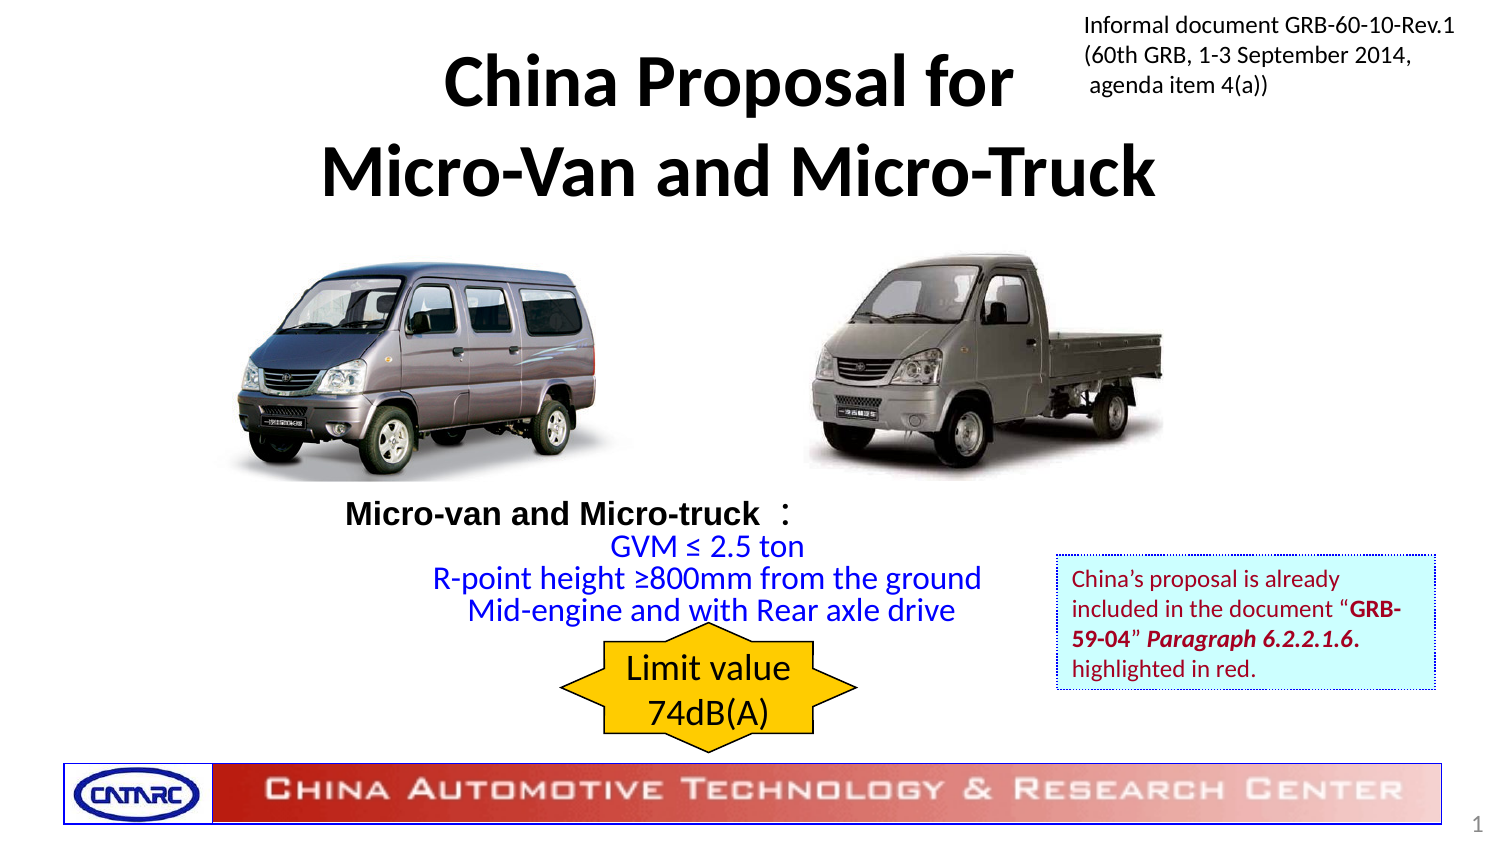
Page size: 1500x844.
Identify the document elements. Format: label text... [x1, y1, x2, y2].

text_box Micro-van and Micro-truck ： GVM ≤ 2.5 ton R-point height ≥800mm from the ground Mid-engine and with Rear axle drive [301, 492, 1093, 635]
text_box Limit value 74dB(A) [560, 622, 857, 753]
picture [194, 232, 668, 482]
text_box China’s proposal is already included in the document “GRB-59-04” Paragraph 6.2.2.1.6. highlighted in red. [1057, 555, 1436, 690]
text_box Informal document GRB-60-10-Rev.1 (60th GRB, 1-3 September 2014, agenda item 4(a)) [1068, 1, 1495, 106]
picture [64, 764, 1441, 824]
picture [796, 232, 1164, 482]
text_box 1 [1442, 802, 1499, 843]
text_box China Proposal for Micro-Van and Micro-Truck [53, 31, 1424, 213]
